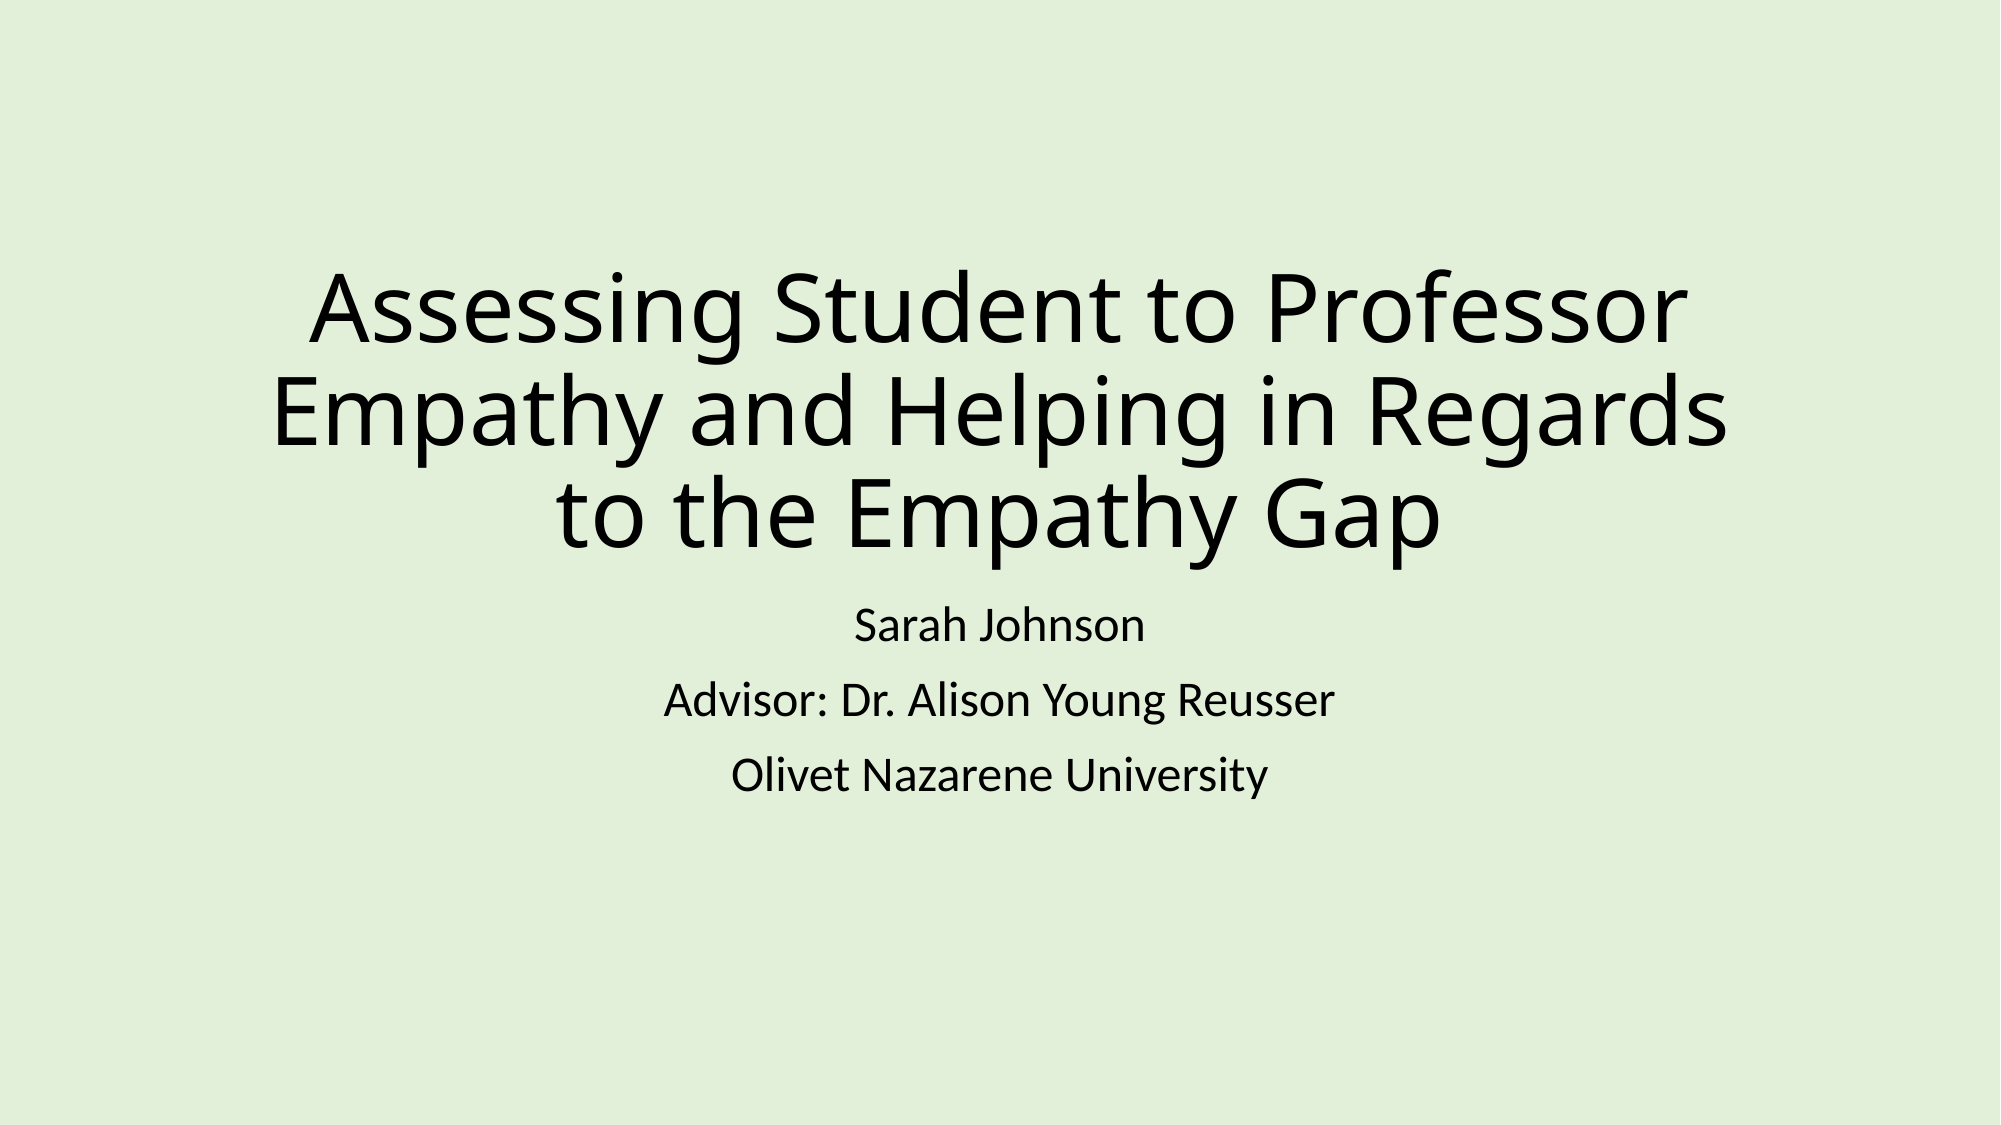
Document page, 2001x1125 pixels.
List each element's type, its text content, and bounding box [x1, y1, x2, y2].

title Assessing Student to Professor Empathy and Helping in Regards to the Empathy Gap [249, 184, 1750, 576]
subtitle Sarah Johnson Advisor: Dr. Alison Young Reusser Olivet Nazarene University [249, 590, 1750, 863]
